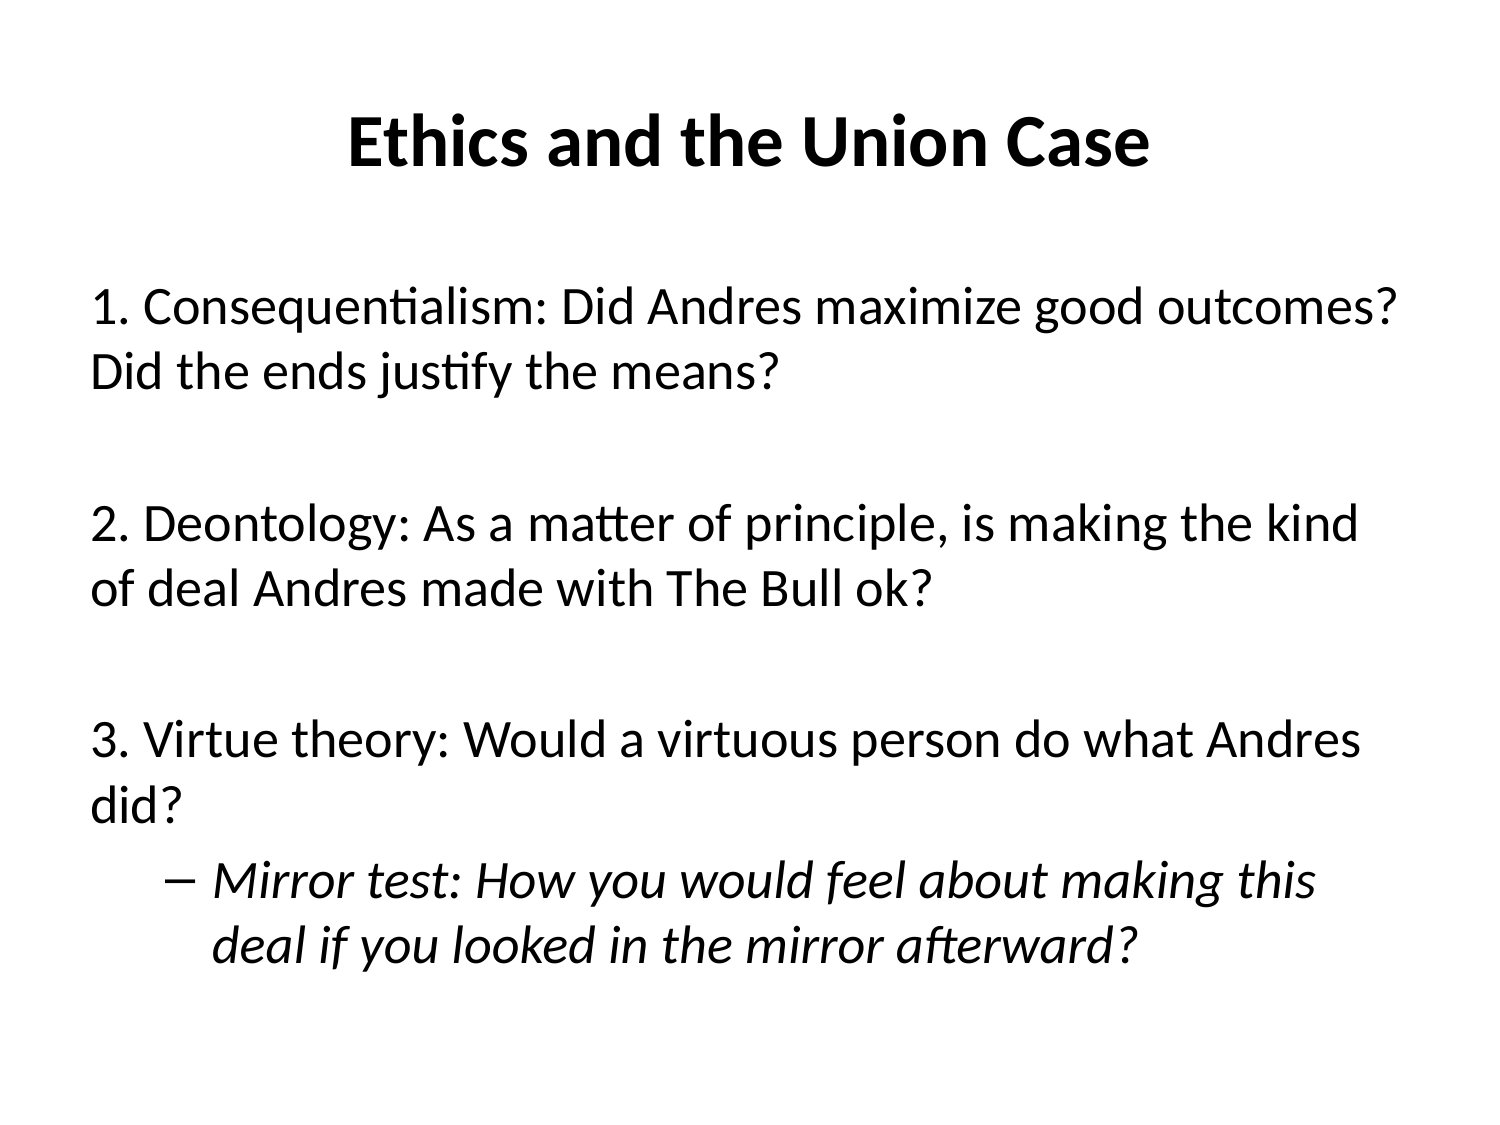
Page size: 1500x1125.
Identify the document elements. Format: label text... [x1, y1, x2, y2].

list 1. Consequentialism: Did Andres maximize good outcomes? Did the ends justify the means? 2. Deontology: As a matter of principle, is making the kind of deal Andres made with The Bull ok? 3. Virtue theory: Would a virtuous person do what Andres did? Mirror test: How you would feel about making this deal if you looked in the mirror afterward? [75, 262, 1425, 1005]
title Ethics and the Union Case [75, 42, 1425, 231]
